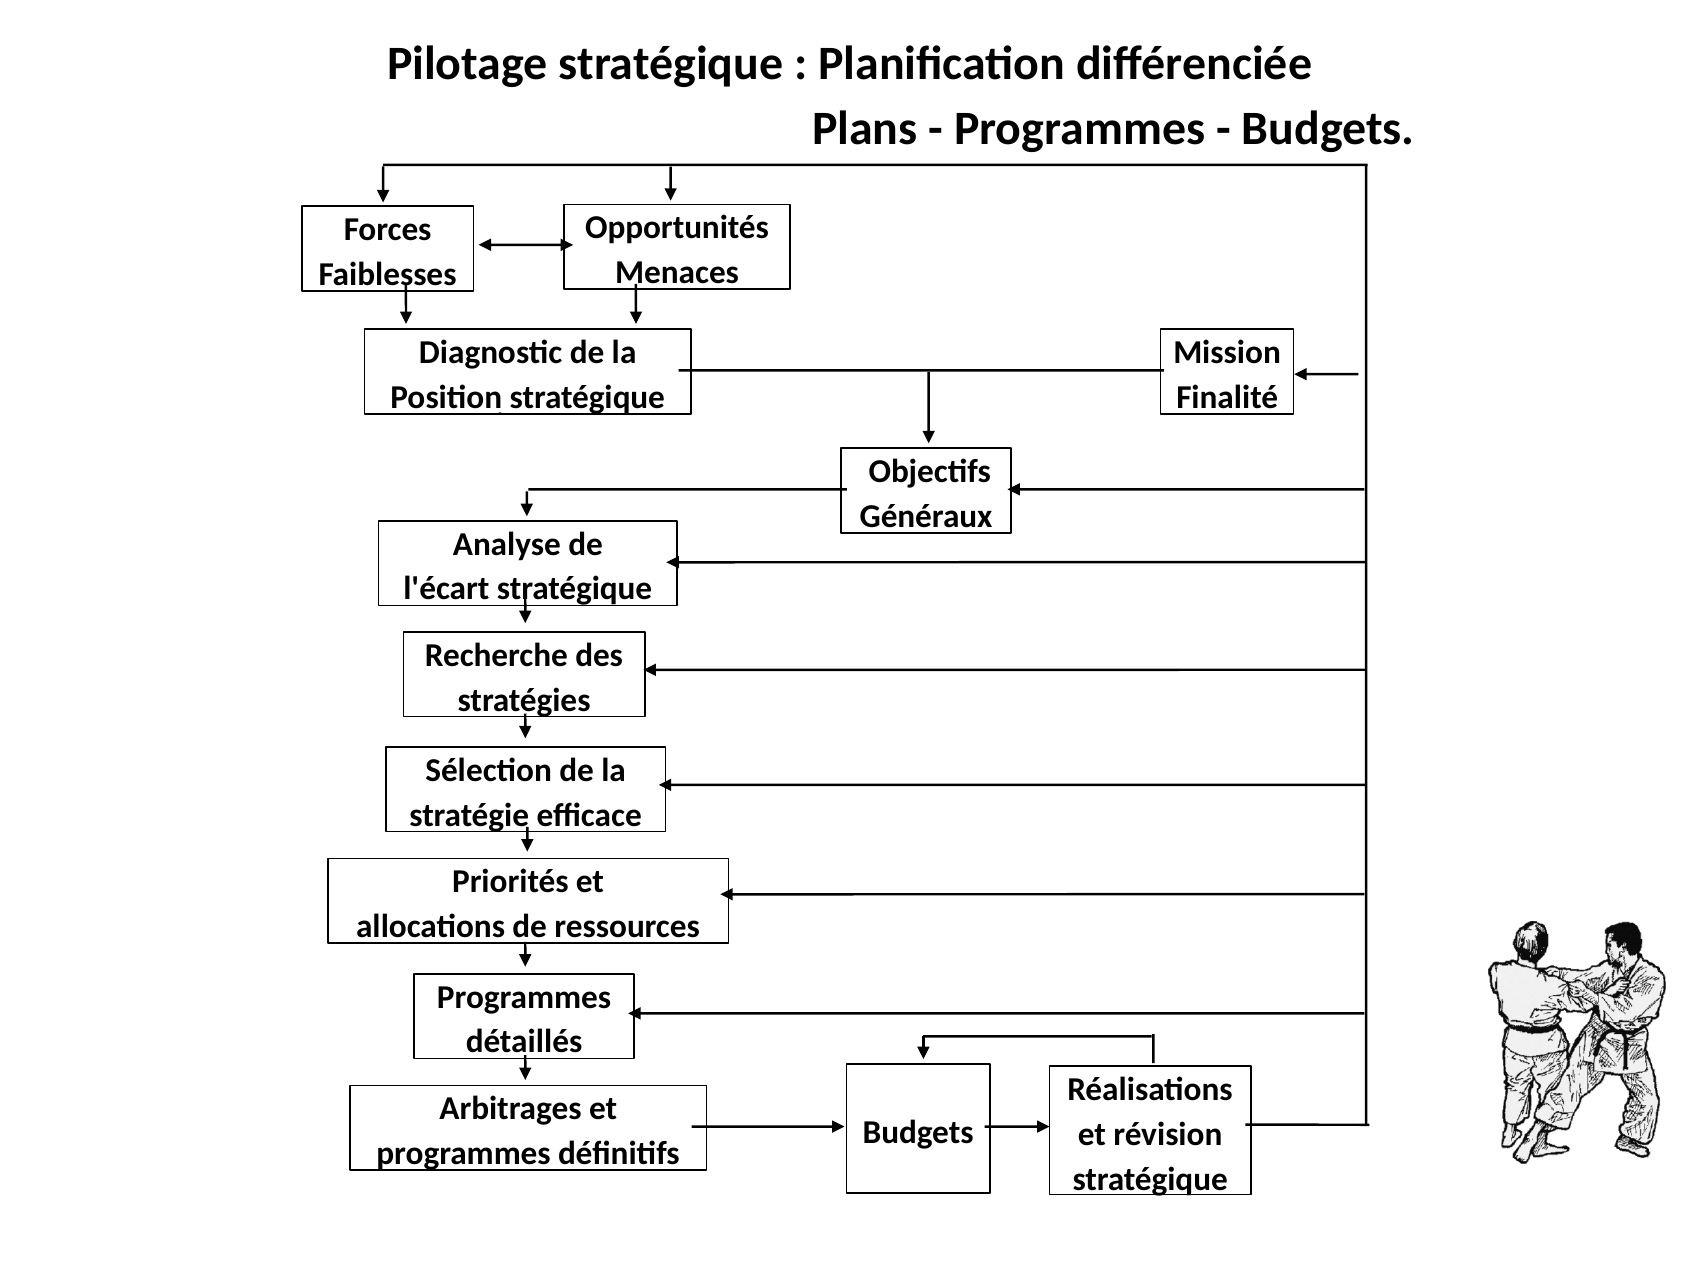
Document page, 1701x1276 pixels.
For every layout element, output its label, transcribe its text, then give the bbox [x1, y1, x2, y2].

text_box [301, 164, 1370, 1195]
picture [1487, 920, 1666, 1165]
text_box Pilotage stratégique : Planification différenciée Plans - Programmes - Budgets. [0, 31, 1701, 161]
